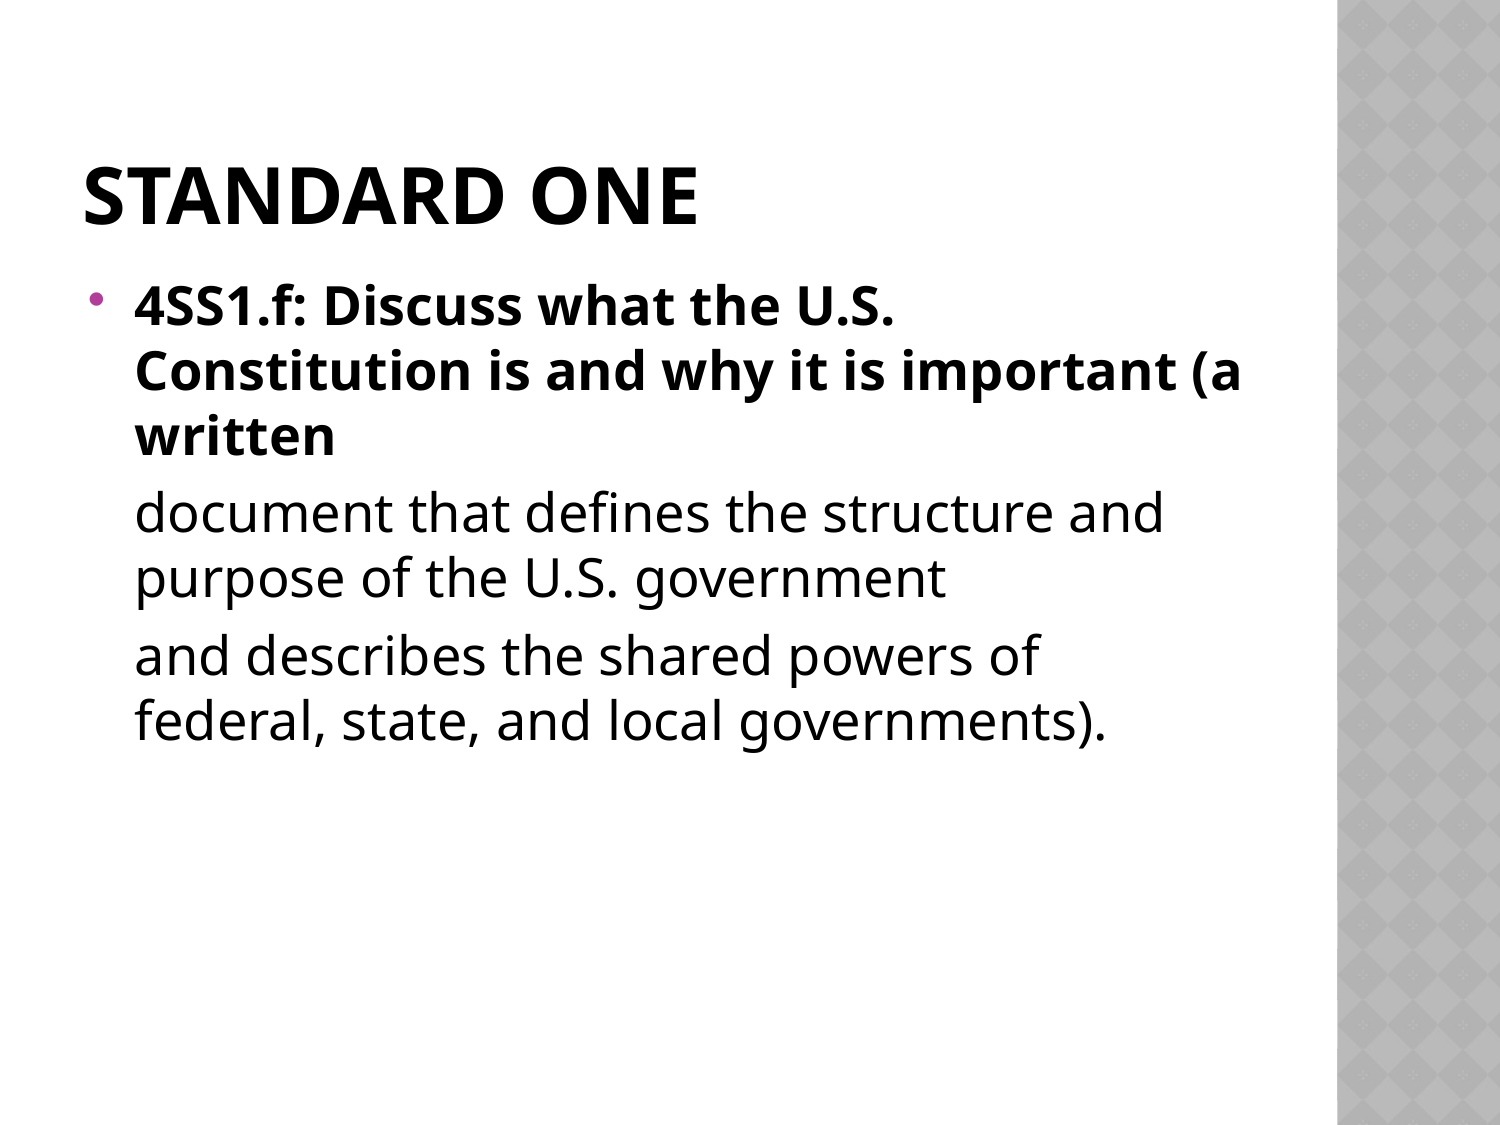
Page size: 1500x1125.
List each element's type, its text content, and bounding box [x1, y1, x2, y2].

title Standard One [75, 52, 1263, 240]
list 4SS1.f: Discuss what the U.S. Constitution is and why it is important (a written document that defines the structure and purpose of the U.S. government and describes the shared powers of federal, state, and local governments). [75, 264, 1263, 1059]
